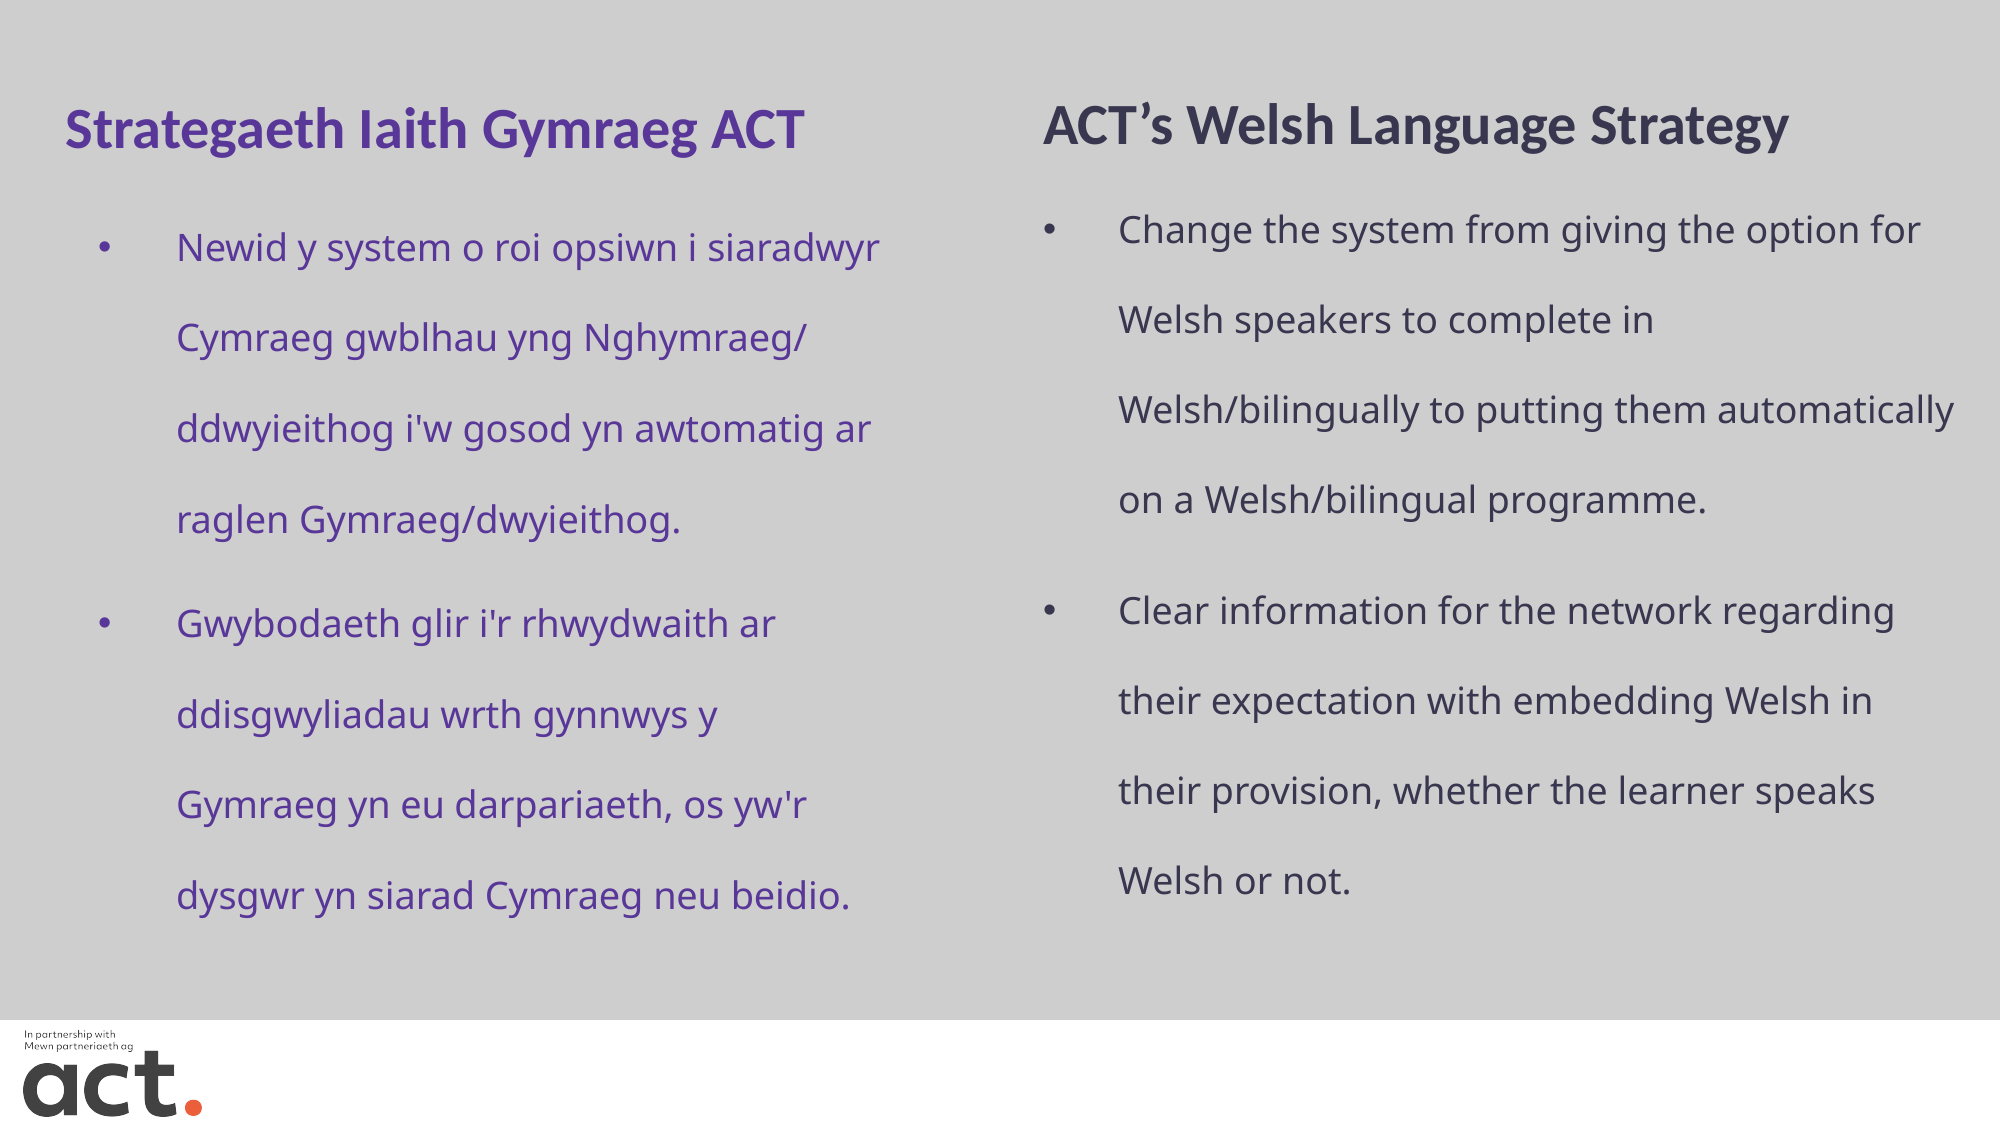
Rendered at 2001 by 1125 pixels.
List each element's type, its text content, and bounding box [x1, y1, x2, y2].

picture [23, 1029, 202, 1117]
list Strategaeth Iaith Gymraeg ACT [50, 44, 946, 172]
title ACT’s Welsh Language Strategy [1028, 40, 1896, 168]
text_box [49, 185, 865, 970]
list Change the system from giving the option for Welsh speakers to complete in Welsh/bilingually to putting them automatically on a Welsh/bilingual programme. Clear information for the network regarding their expectation with embedding Welsh in their provision, whether the learner speaks Welsh or not. [1028, 153, 1971, 938]
text_box Newid y system o roi opsiwn i siaradwyr Cymraeg gwblhau yng Nghymraeg/ ddwyieithog i'w gosod yn awtomatig ar raglen Gymraeg/dwyieithog. Gwybodaeth glir i'r rhwydwaith ar ddisgwyliadau wrth gynnwys y Gymraeg yn eu darpariaeth, os yw'r dysgwr yn siarad Cymraeg neu beidio. [83, 170, 899, 955]
